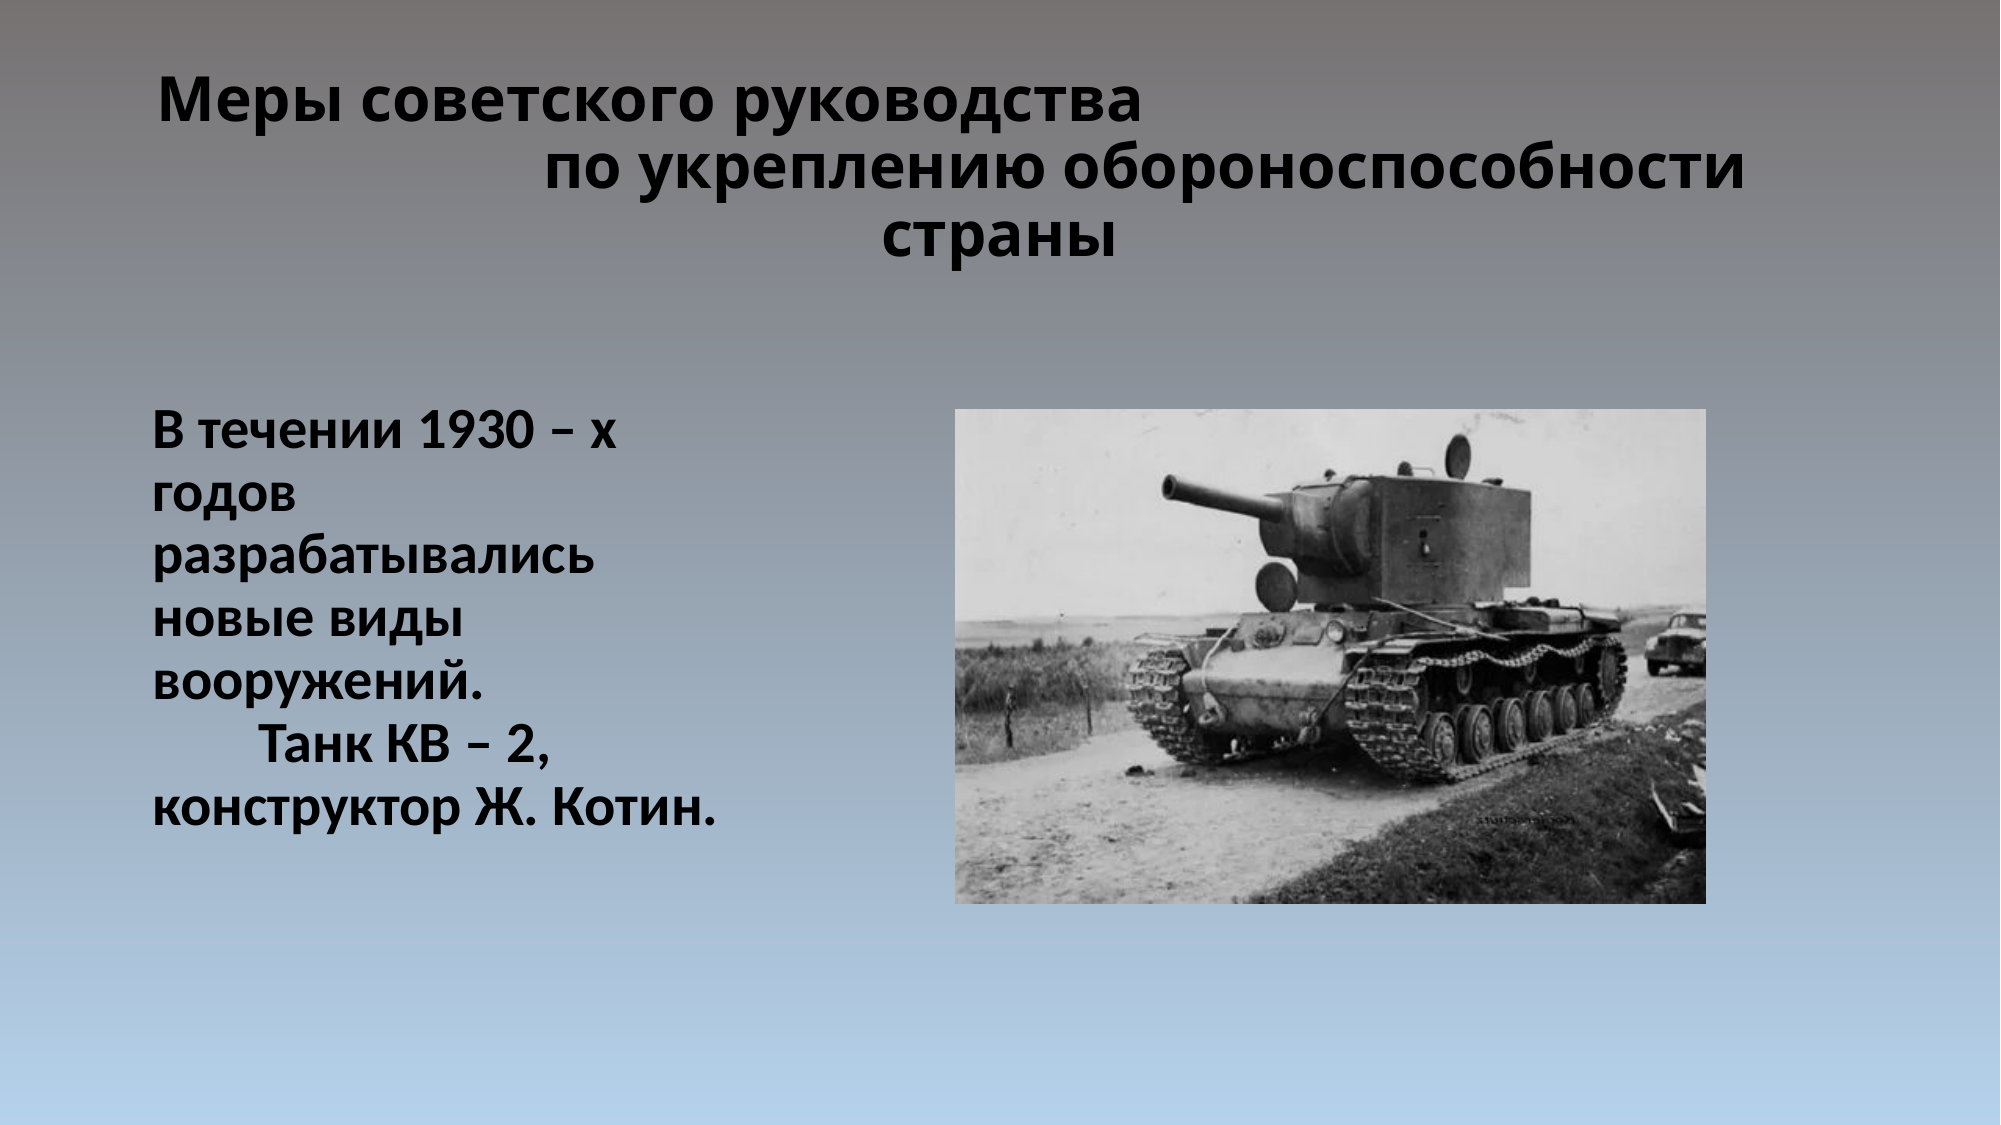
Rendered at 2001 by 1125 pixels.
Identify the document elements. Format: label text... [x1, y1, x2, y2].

picture [955, 409, 1706, 904]
title Меры советского руководства по укреплению обороноспособности страны [137, 59, 1863, 278]
list В течении 1930 – х годов разрабатывались новые виды вооружений. Танк КВ – 2, конструктор Ж. Котин. [137, 299, 763, 1014]
